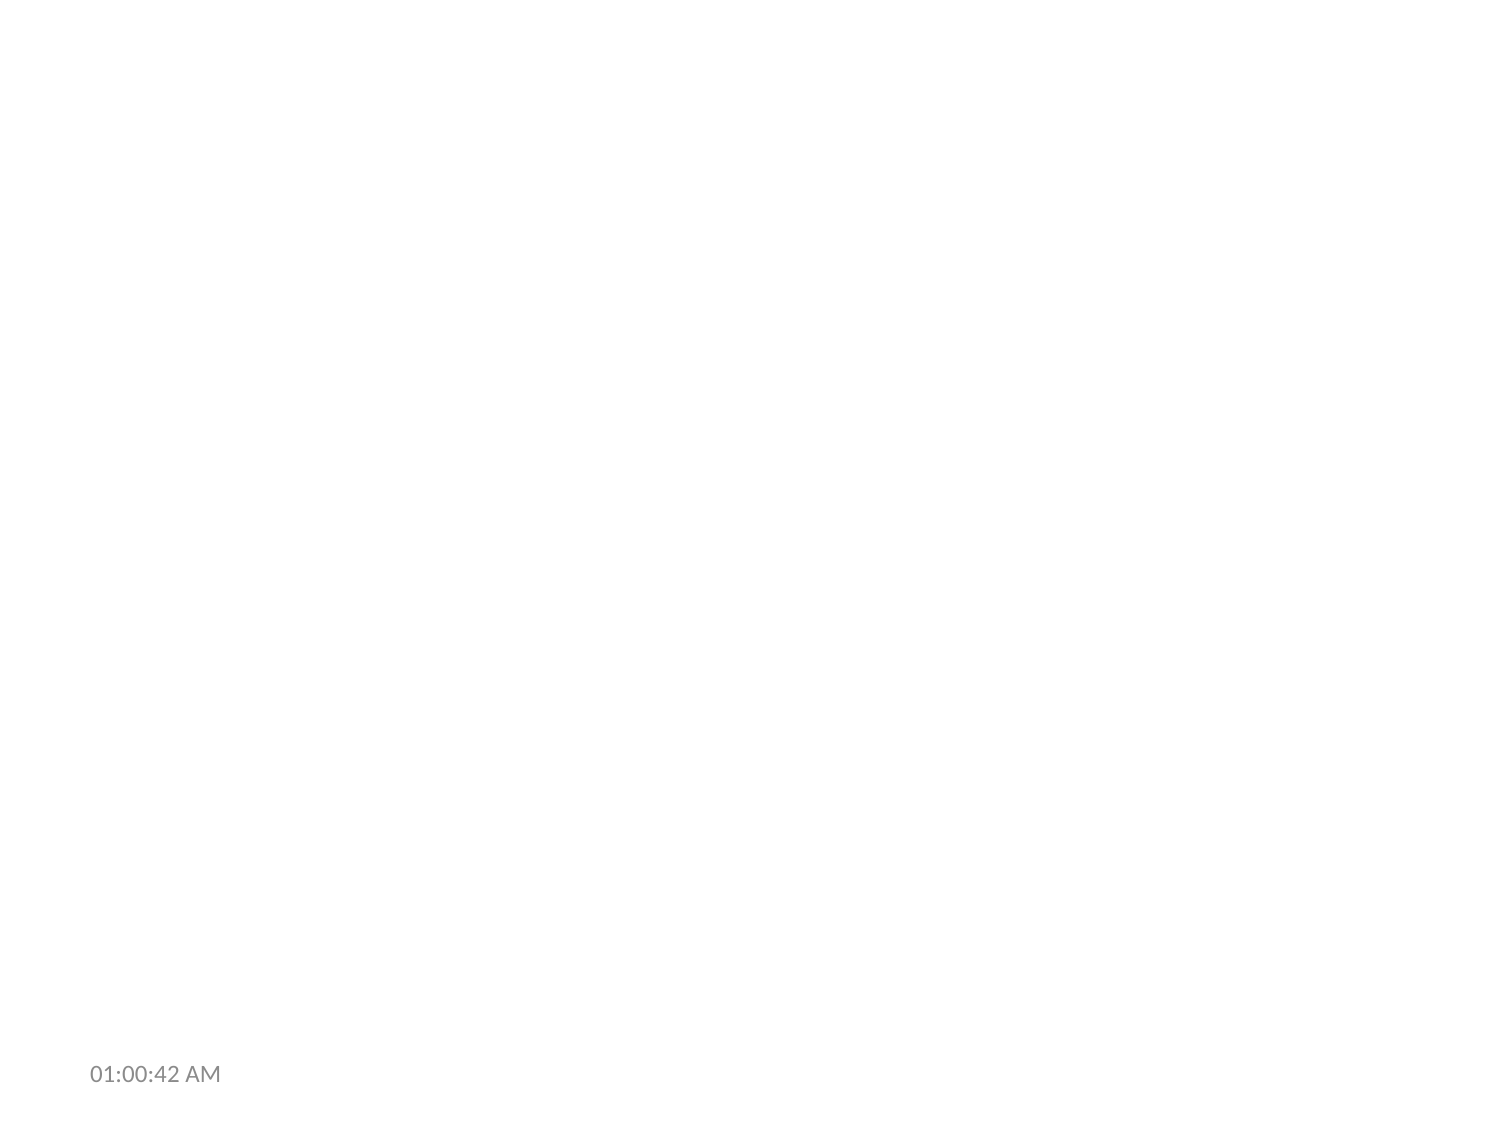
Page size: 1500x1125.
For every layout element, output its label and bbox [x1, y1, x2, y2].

slide_number [75, 1042, 425, 1103]
